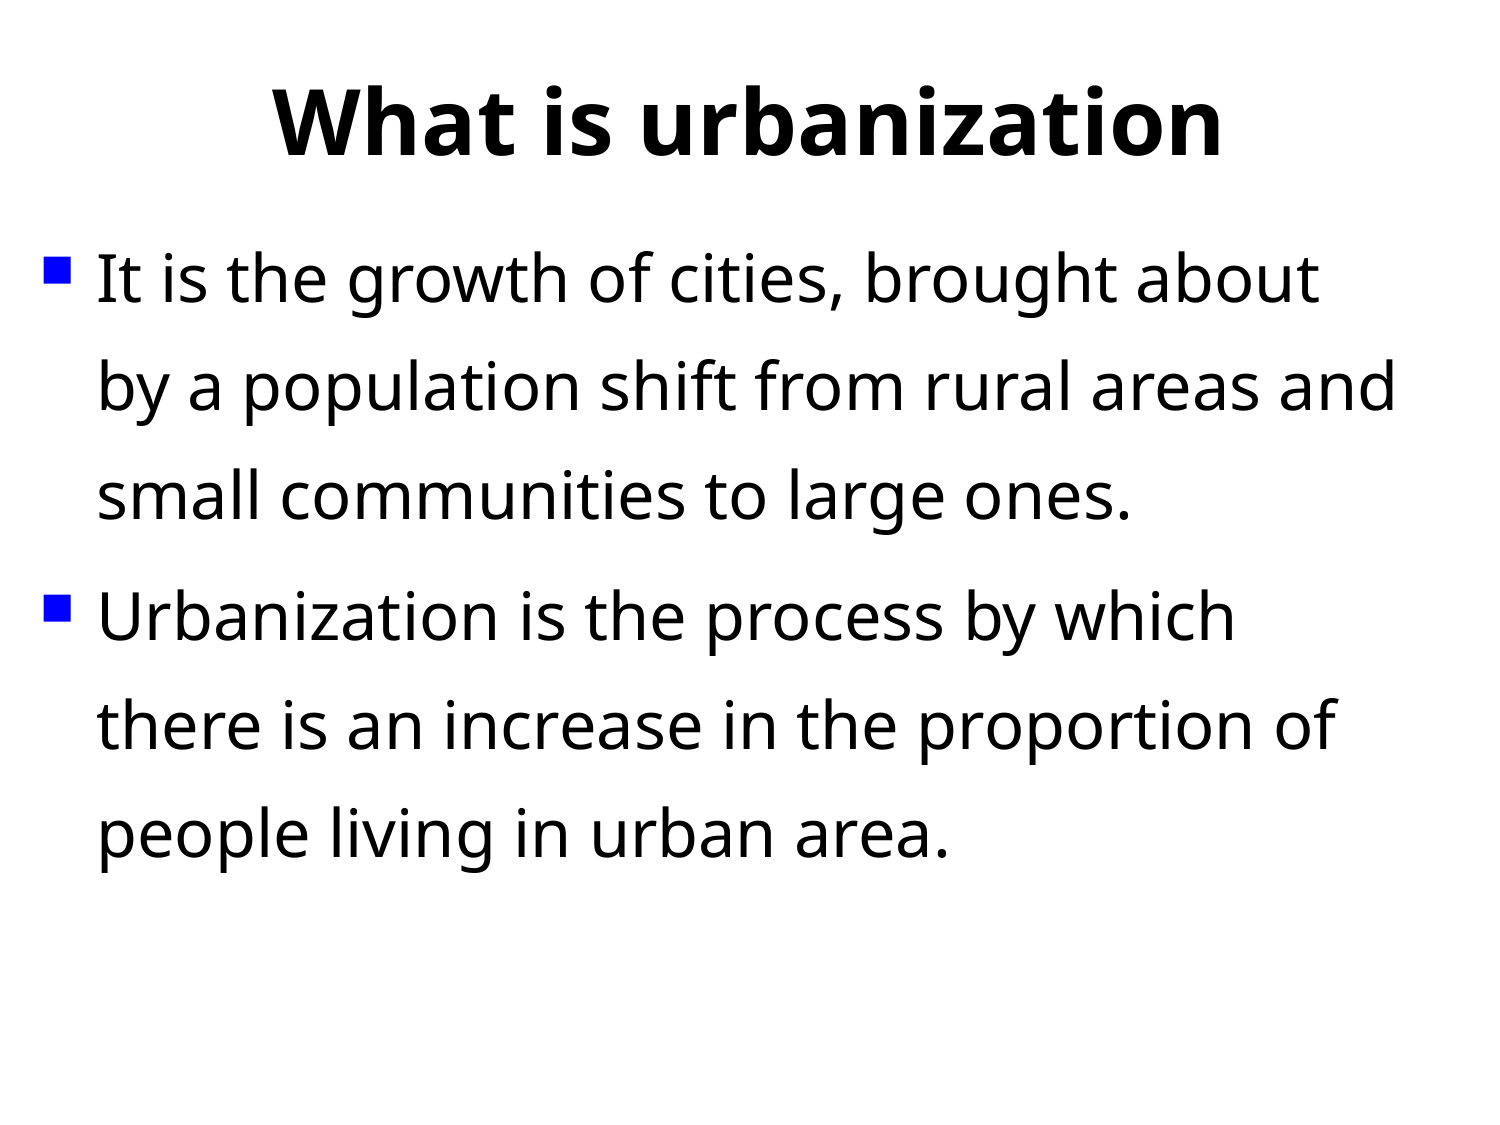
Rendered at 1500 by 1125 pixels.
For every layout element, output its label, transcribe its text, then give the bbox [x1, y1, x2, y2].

text_box It is the growth of cities, brought about by a population shift from rural areas and small communities to large ones. Urbanization is the process by which there is an increase in the proportion of people living in urban area. [24, 200, 1425, 1075]
text_box What is urbanization [74, 24, 1425, 200]
